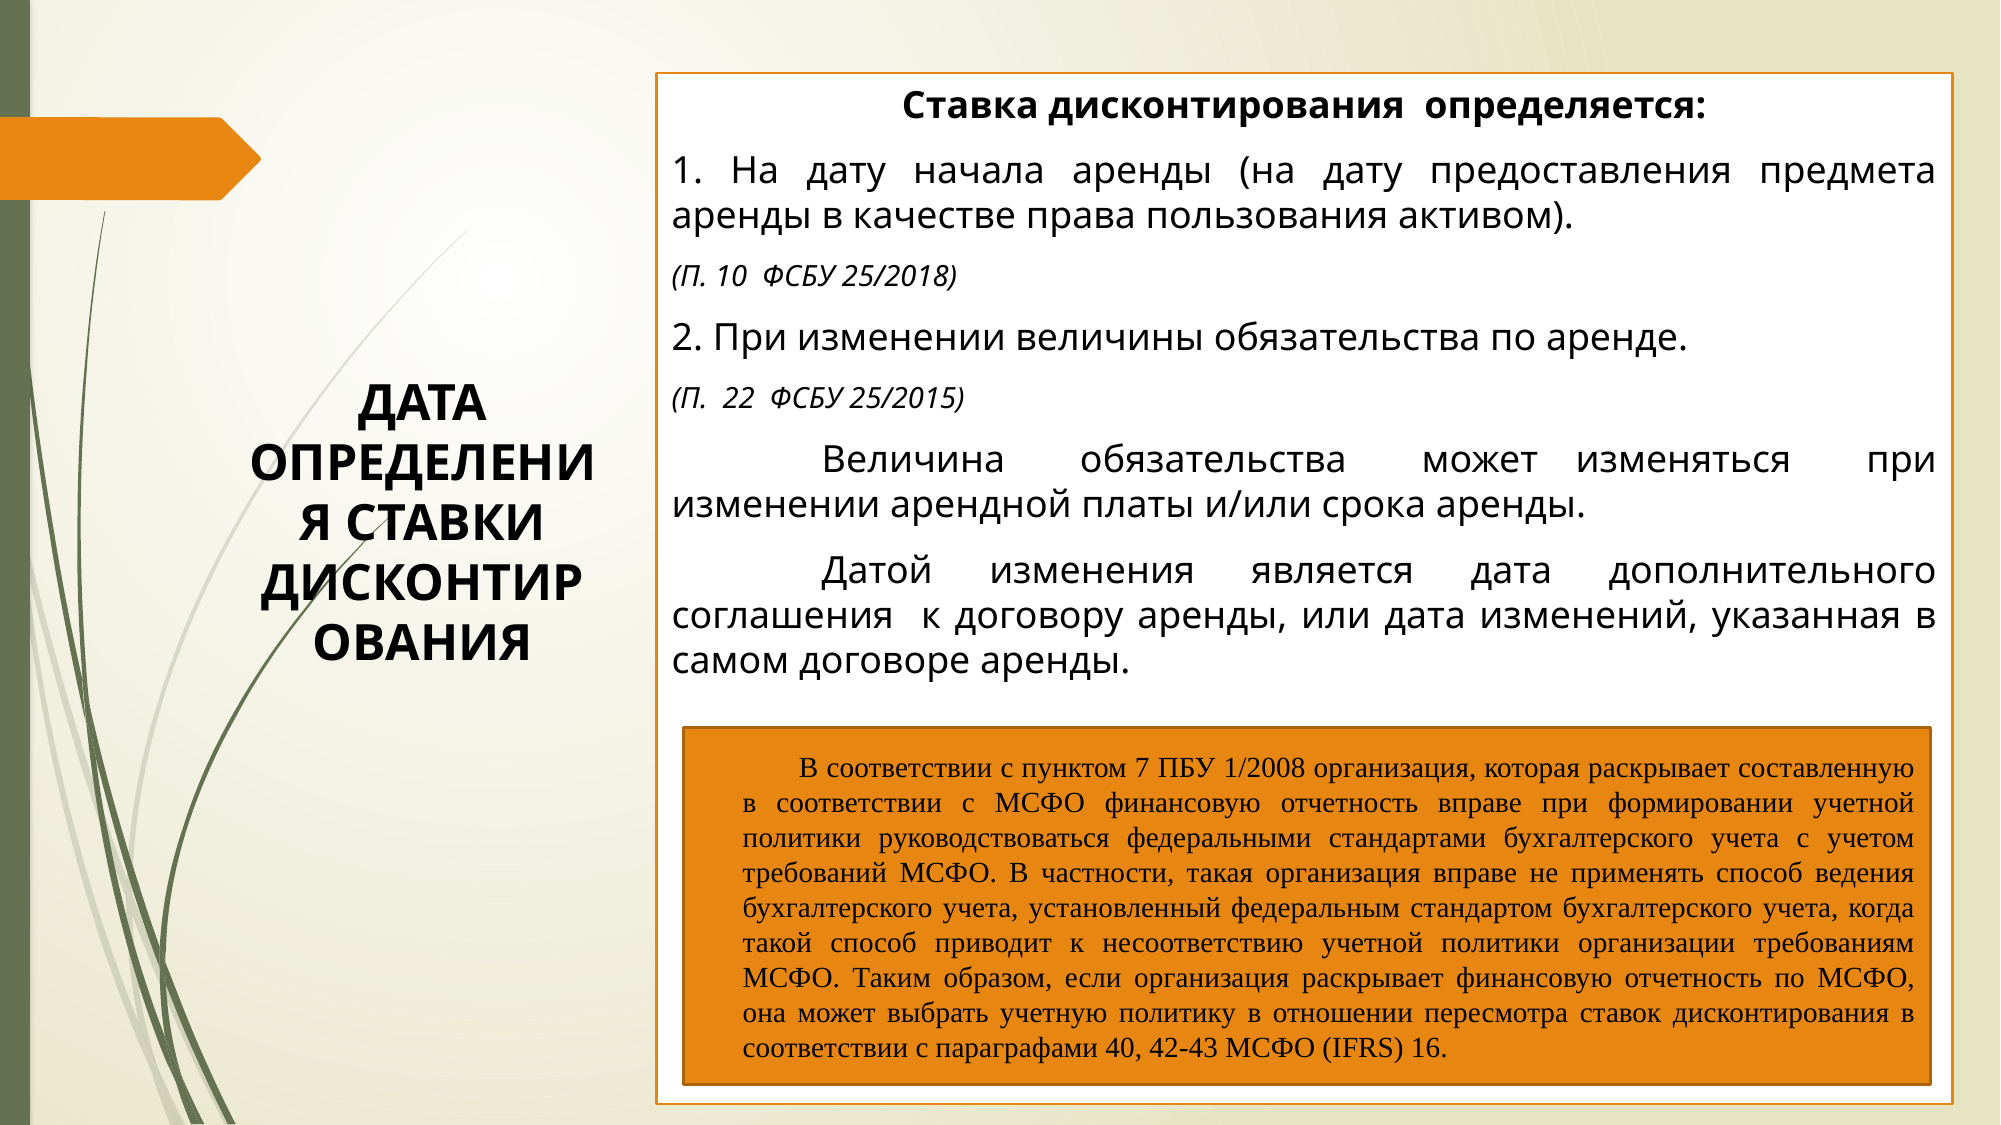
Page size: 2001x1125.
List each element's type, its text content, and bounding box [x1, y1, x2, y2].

list Ставка дисконтирования определяется: 1. На дату начала аренды (на дату предоставления предмета аренды в качестве права пользования активом). (П. 10 ФСБУ 25/2018) 2. При изменении величины обязательства по аренде. (П. 22 ФСБУ 25/2015) Величина обязательства может изменяться при изменении арендной платы и/или срока аренды. Датой изменения является дата дополнительного соглашения к договору аренды, или дата изменений, указанная в самом договоре аренды. [655, 72, 1954, 1105]
list Дата определения ставки дисконтирования [228, 262, 618, 962]
text_box В соответствии с пунктом 7 ПБУ 1/2008 организация, которая раскрывает составленную в соответствии с МСФО финансовую отчетность вправе при формировании учетной политики руководствоваться федеральными стандартами бухгалтерского учета с учетом требований МСФО. В частности, такая организация вправе не применять способ ведения бухгалтерского учета, установленный федеральным стандартом бухгалтерского учета, когда такой способ приводит к несоответствию учетной политики организации требованиям МСФО. Таким образом, если организация раскрывает финансовую отчетность по МСФО, она может выбрать учетную политику в отношении пересмотра ставок дисконтирования в соответствии с параграфами 40, 42-43 МСФО (IFRS) 16. [682, 726, 1932, 1086]
